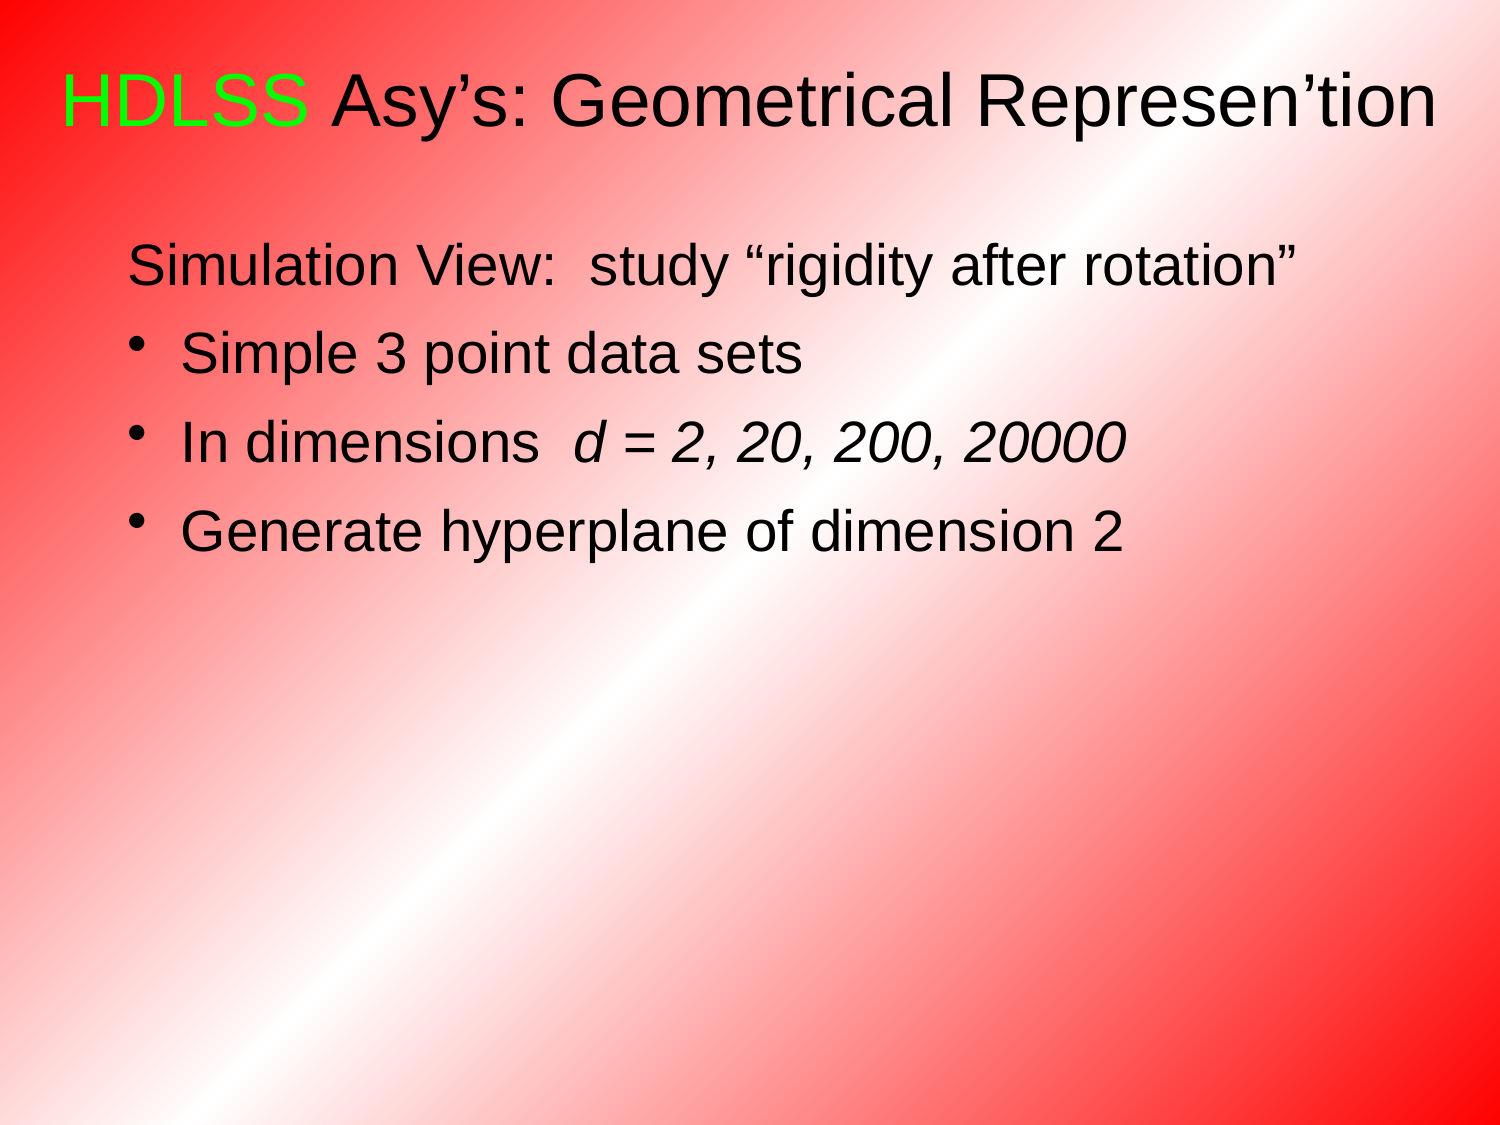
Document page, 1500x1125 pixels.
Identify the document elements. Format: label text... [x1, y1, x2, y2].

title HDLSS Asy’s: Geometrical Represen’tion [37, 37, 1463, 156]
list Simulation View: study “rigidity after rotation” Simple 3 point data sets In dimensions d = 2, 20, 200, 20000 Generate hyperplane of dimension 2 [112, 212, 1358, 1025]
